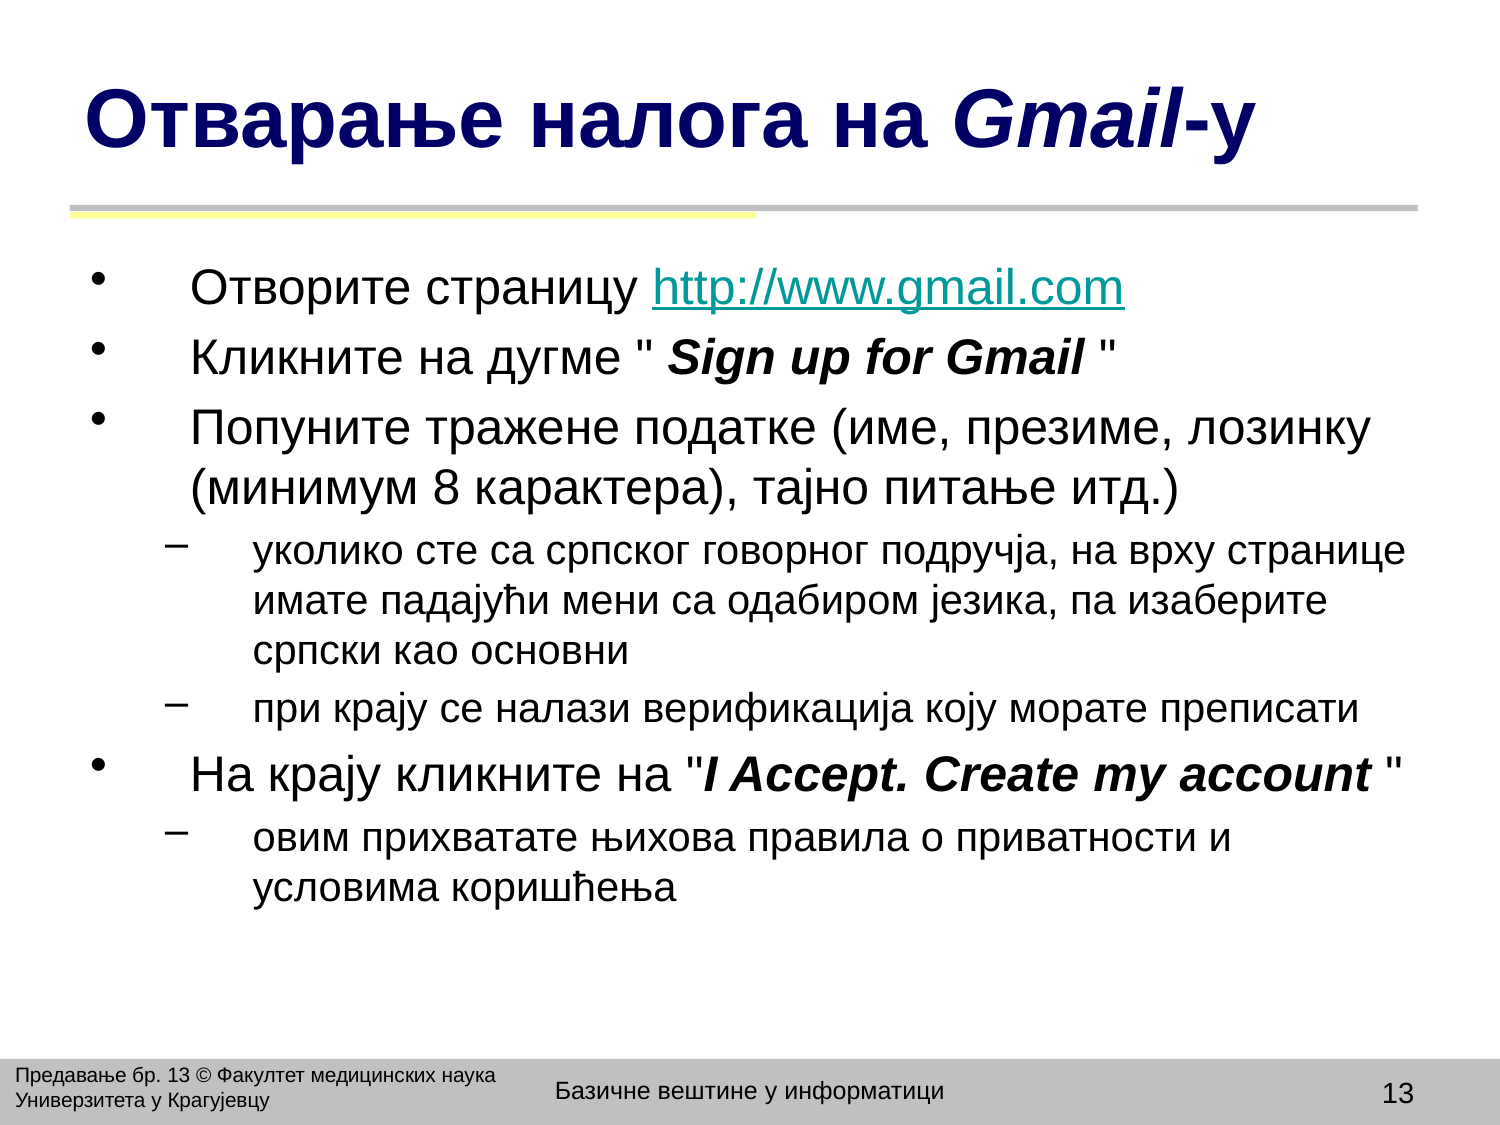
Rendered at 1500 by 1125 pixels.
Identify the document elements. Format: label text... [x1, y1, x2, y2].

title Отварање налога на Gmail-у [69, 19, 1426, 208]
list Отворите страницу http://www.gmail.com Кликните на дугме " Sign up for Gmail " Попуните тражене податке (име, презиме, лозинку (минимум 8 карактера), тајно питање итд.) уколико сте са српског говорног подручја, на врху странице имате падајући мени са одабиром језика, па изаберите српски као основни при крају се налази верификација коју морате преписати На крају кликните на "I Accept. Create my account " овим прихватате њихова правила о приватности и условима коришћења [74, 246, 1426, 1023]
slide_number Предавање бр. 13 © Факултет медицинских наука Универзитета у Крагујевцу [0, 1053, 617, 1108]
slide_number 13 [1079, 1066, 1430, 1125]
footer Базичне вештине у информатици [512, 1066, 988, 1125]
